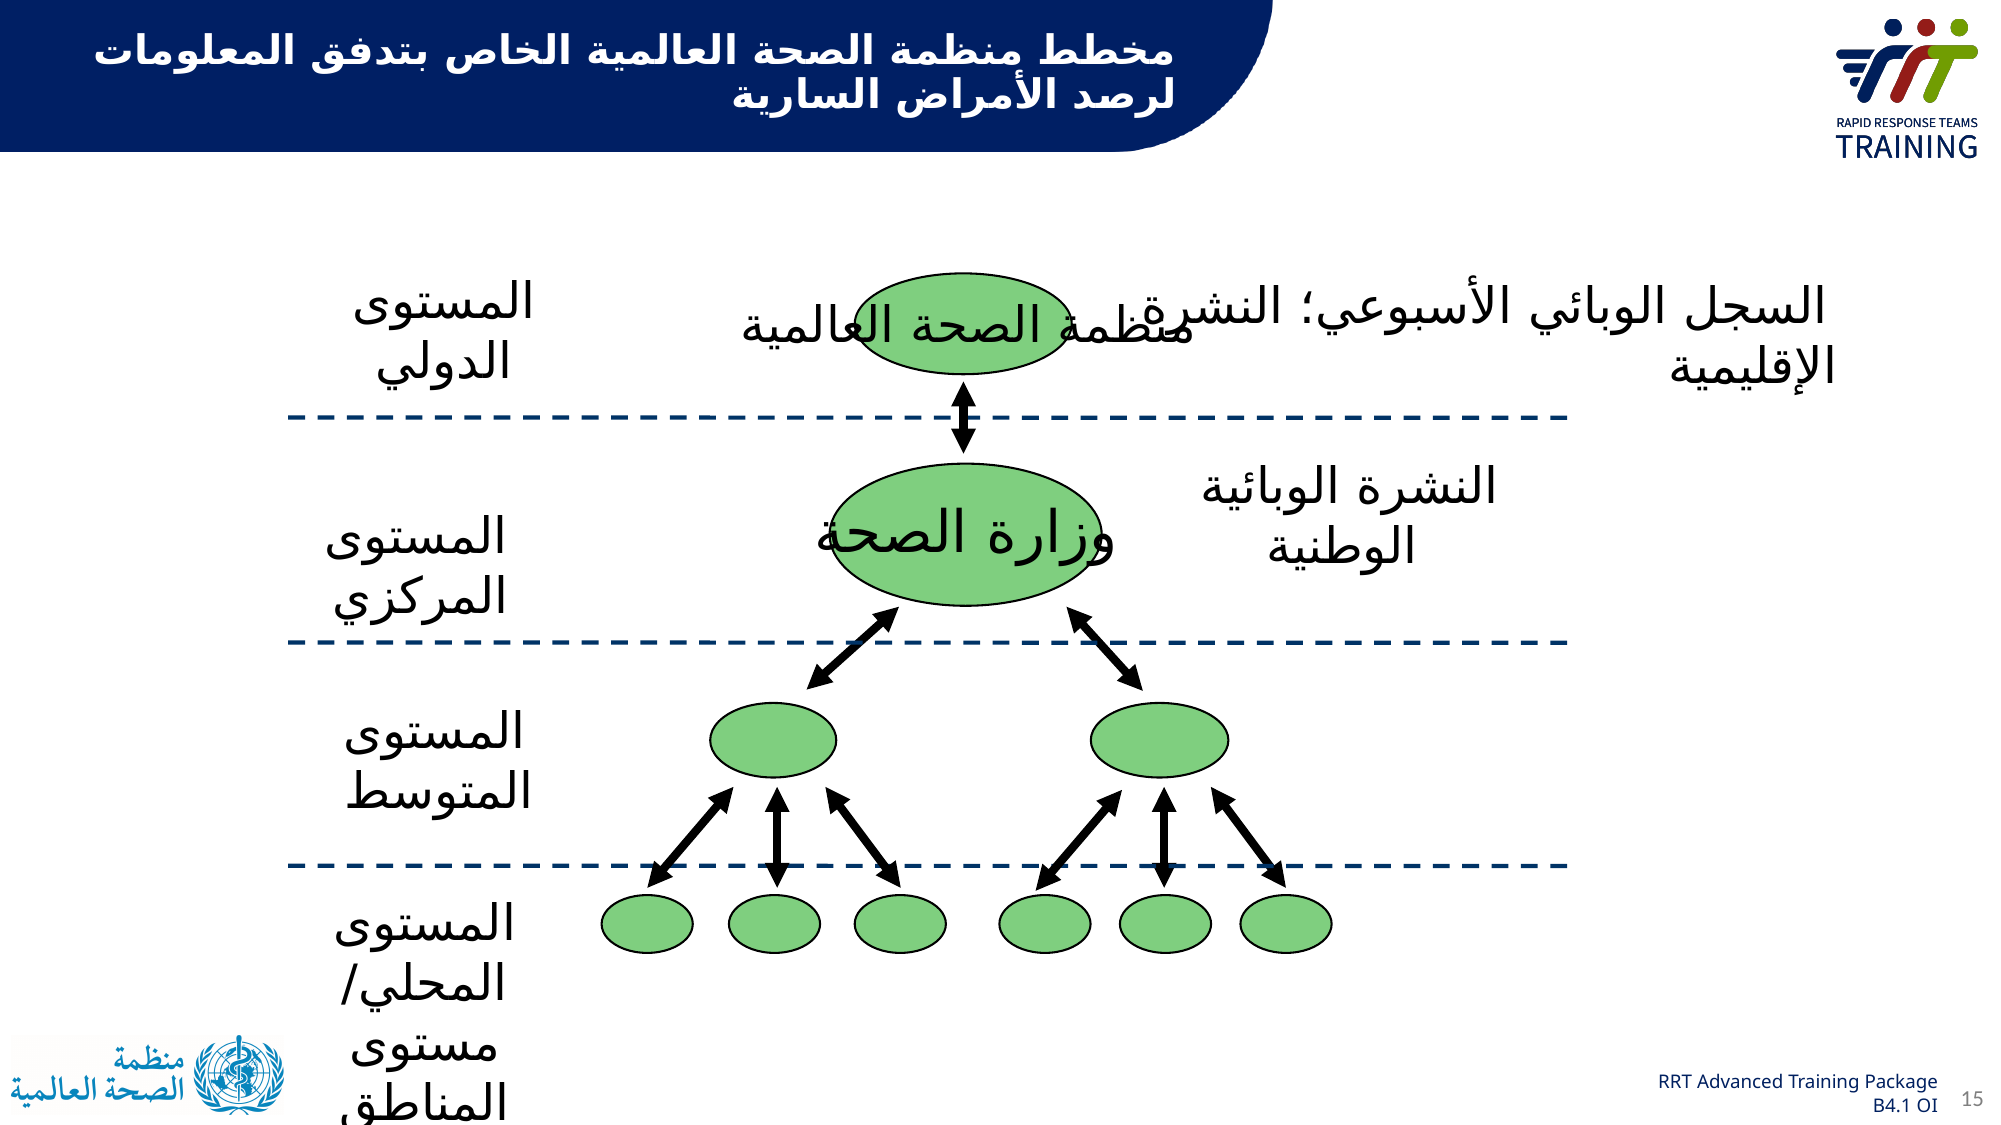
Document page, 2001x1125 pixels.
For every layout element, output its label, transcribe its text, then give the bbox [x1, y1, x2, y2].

picture [11, 1035, 284, 1115]
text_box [271, 261, 1845, 1020]
picture [1835, 19, 1978, 167]
picture [241, 1050, 247, 1059]
picture [0, 0, 1273, 152]
text_box مخطط منظمة الصحة العالمية الخاص بتدفق المعلومات لرصد الأمراض السارية [24, 8, 1184, 138]
